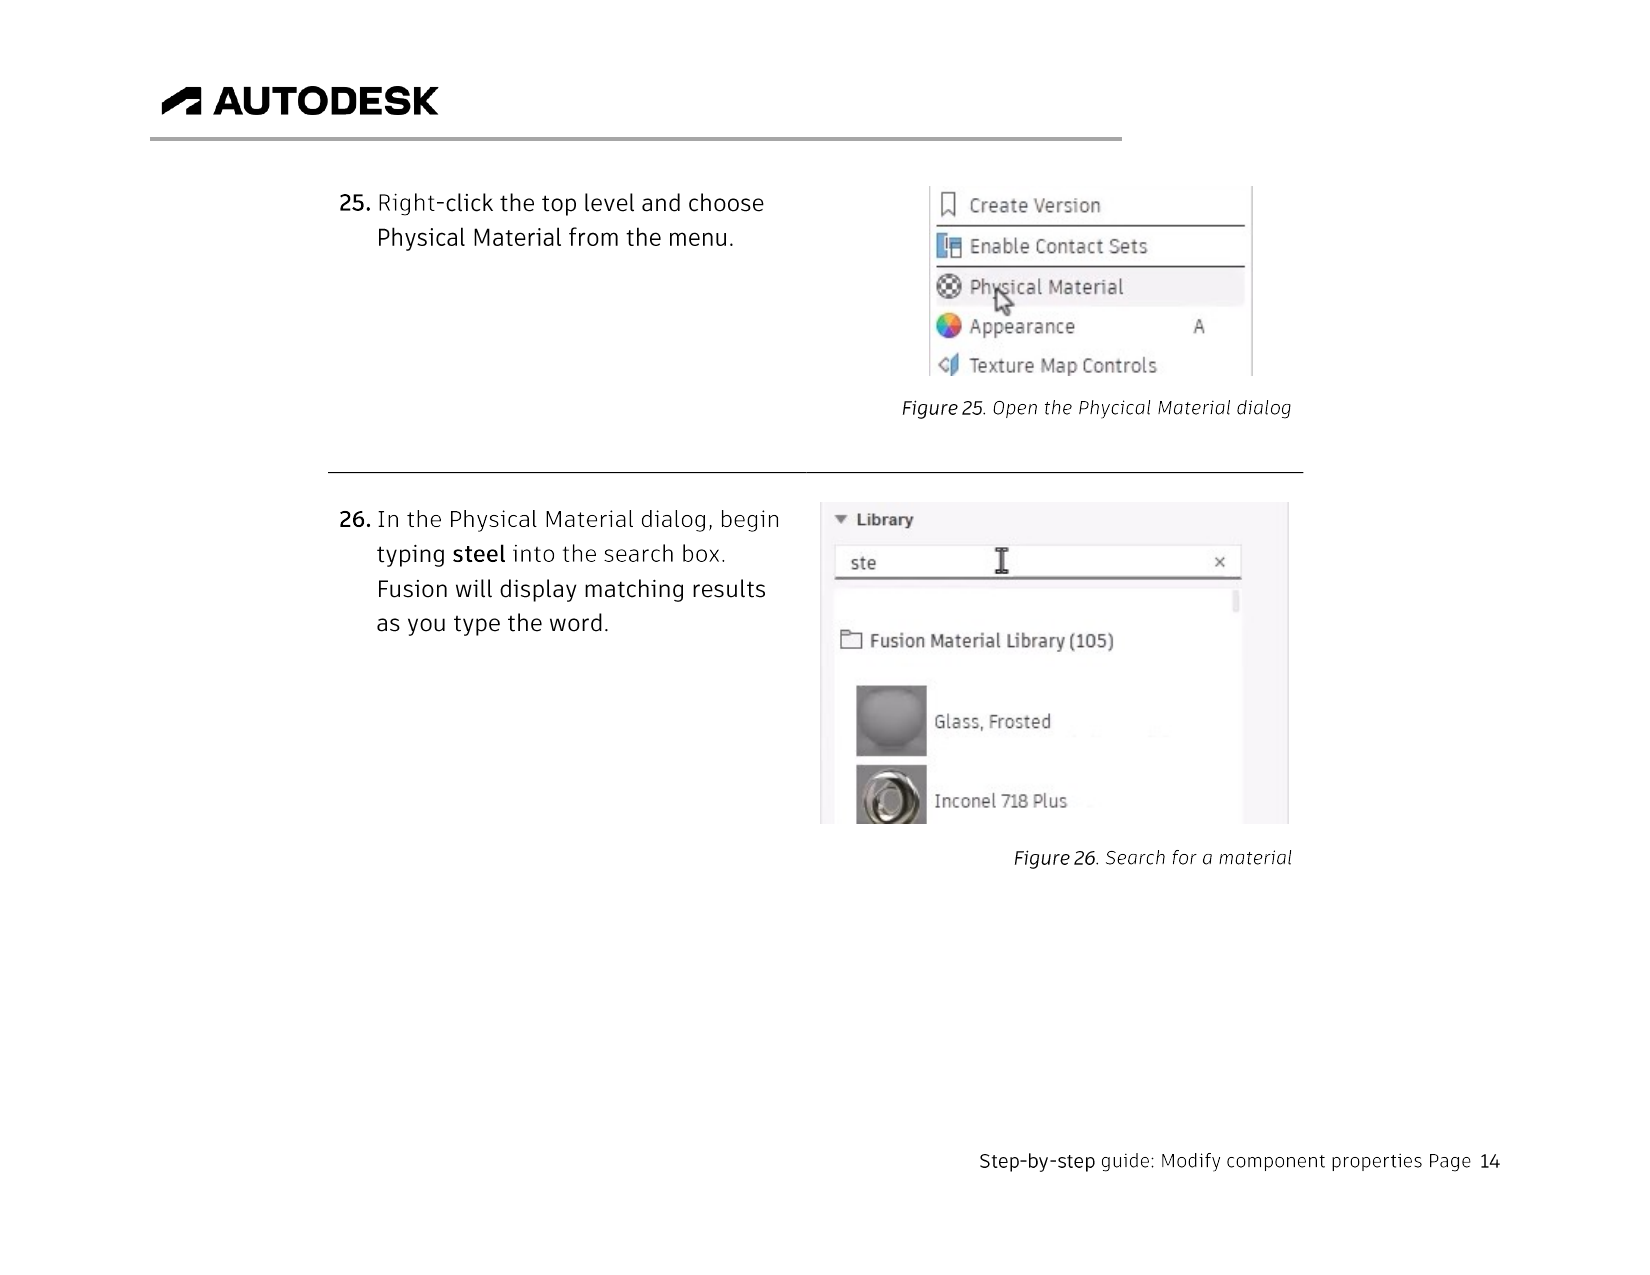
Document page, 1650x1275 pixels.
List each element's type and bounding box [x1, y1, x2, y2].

text_box [901, 394, 1302, 422]
text_box [338, 502, 797, 640]
picture [820, 502, 1290, 824]
picture [160, 85, 439, 116]
picture [979, 1147, 1511, 1175]
text_box [339, 186, 782, 254]
picture [929, 186, 1253, 376]
text_box [1013, 843, 1302, 871]
